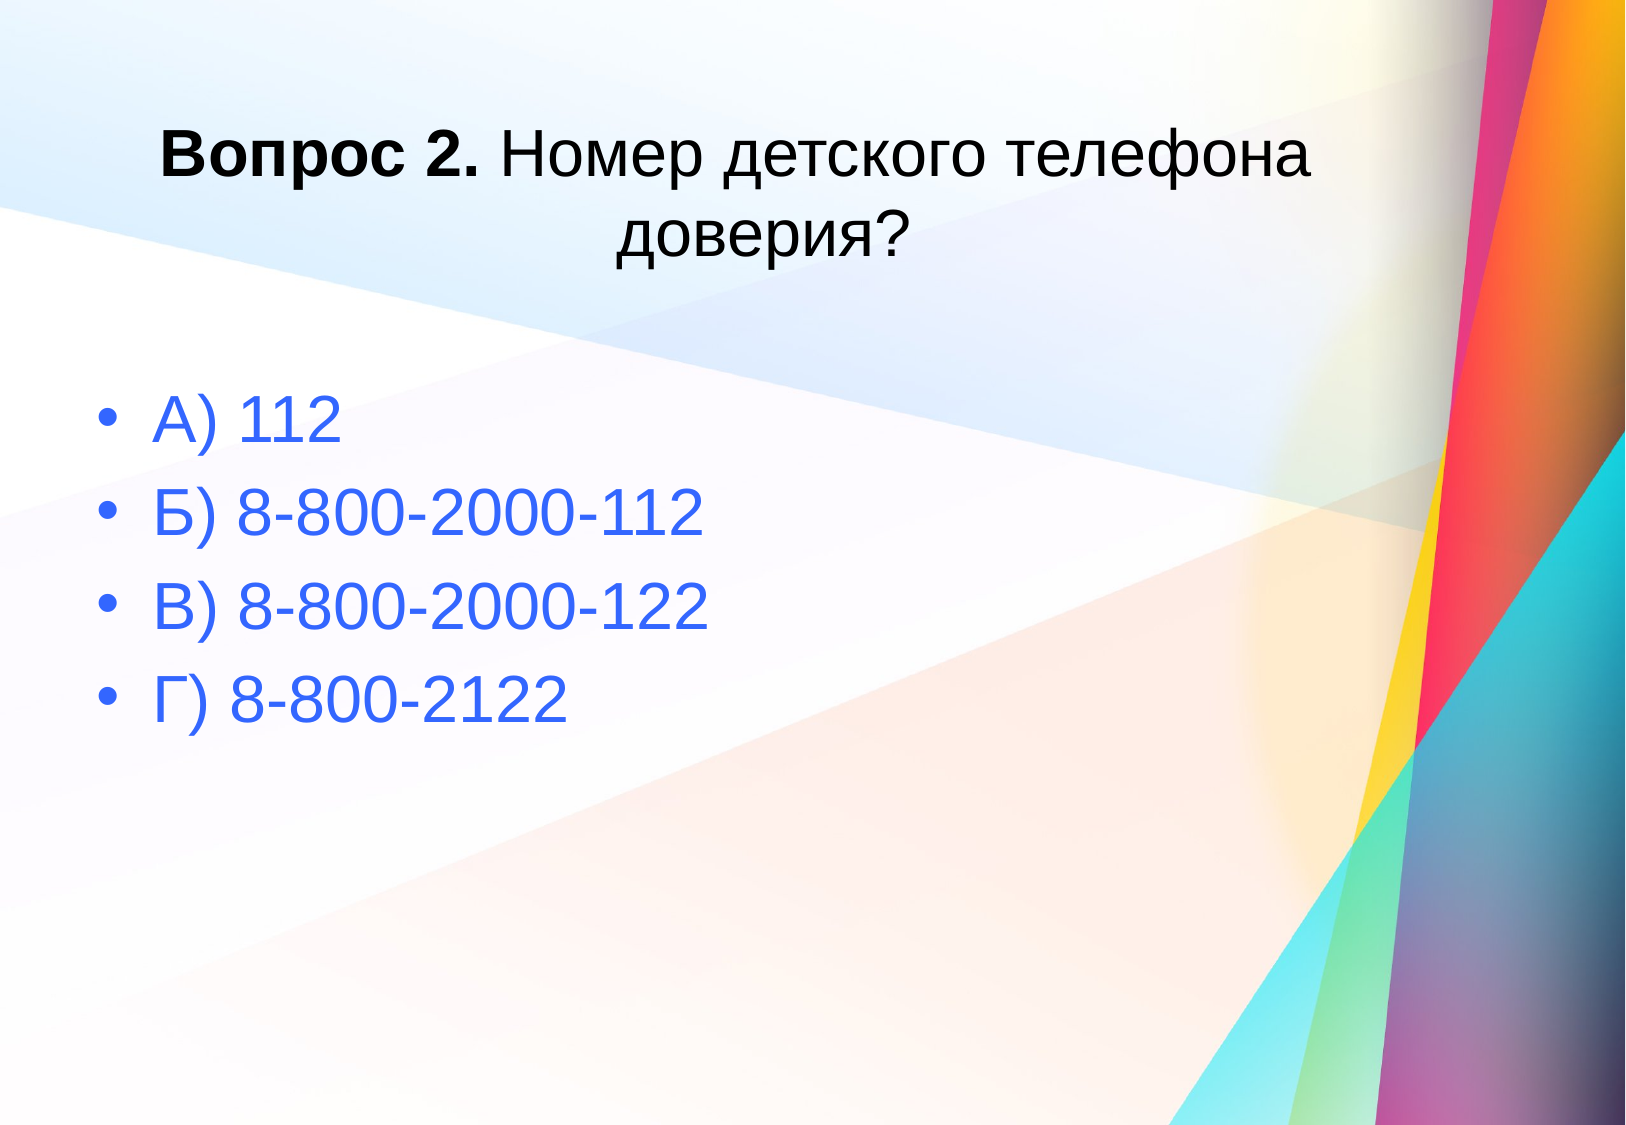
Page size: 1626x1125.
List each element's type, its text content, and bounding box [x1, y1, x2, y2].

picture [0, 0, 1626, 1125]
list Вопрос 2. Номер детского телефона доверия? А) 112 Б) 8-800-2000-112 В) 8-800-2000-122 Г) 8-800-2122 [81, 101, 1392, 1005]
